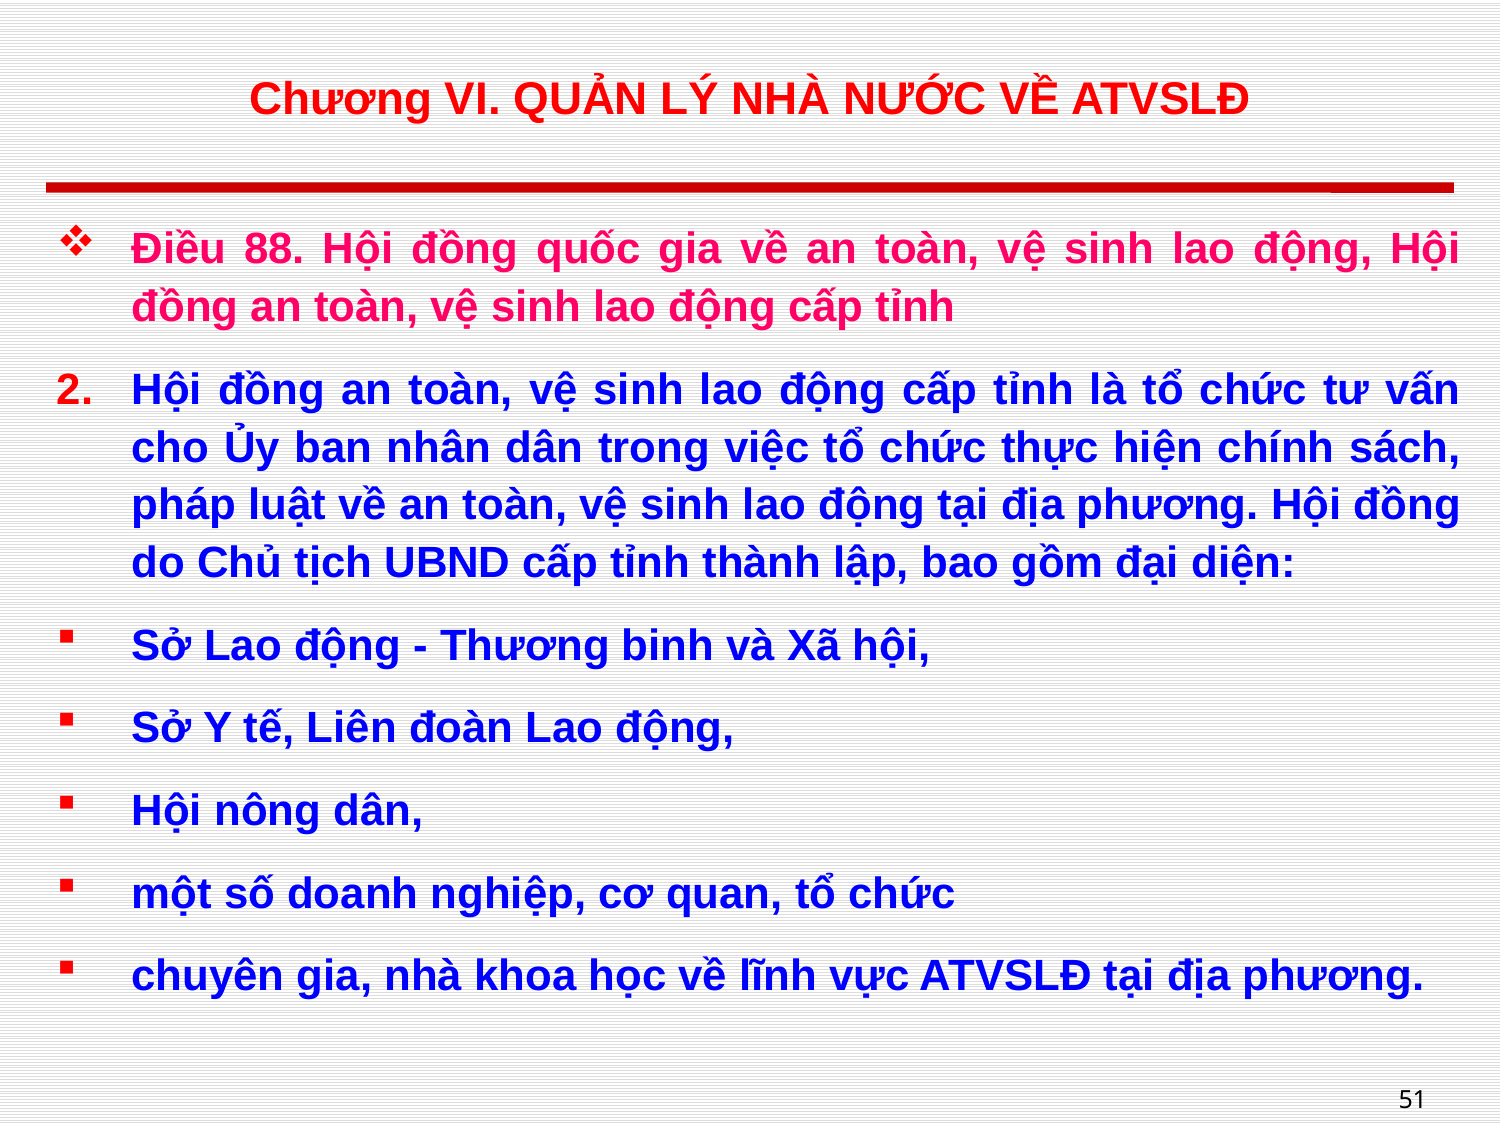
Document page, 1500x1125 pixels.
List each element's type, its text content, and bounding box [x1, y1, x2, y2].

title Chương VI. QUẢN LÝ NHÀ NƯỚC VỀ ATVSLĐ [38, 24, 1463, 163]
text_box Điều 88. Hội đồng quốc gia về an toàn, vệ sinh lao động, Hội đồng an toàn, vệ sinh lao động cấp tỉnh Hội đồng an toàn, vệ sinh lao động cấp tỉnh là tổ chức tư vấn cho Ủy ban nhân dân trong việc tổ chức thực hiện chính sách, pháp luật về an toàn, vệ sinh lao động tại địa phương. Hội đồng do Chủ tịch UBND cấp tỉnh thành lập, bao gồm đại diện: Sở Lao động - Thương binh và Xã hội, Sở Y tế, Liên đoàn Lao động, Hội nông dân, một số doanh nghiệp, cơ quan, tổ chức chuyên gia, nhà khoa học về lĩnh vực ATVSLĐ tại địa phương. [23, 199, 1477, 1088]
